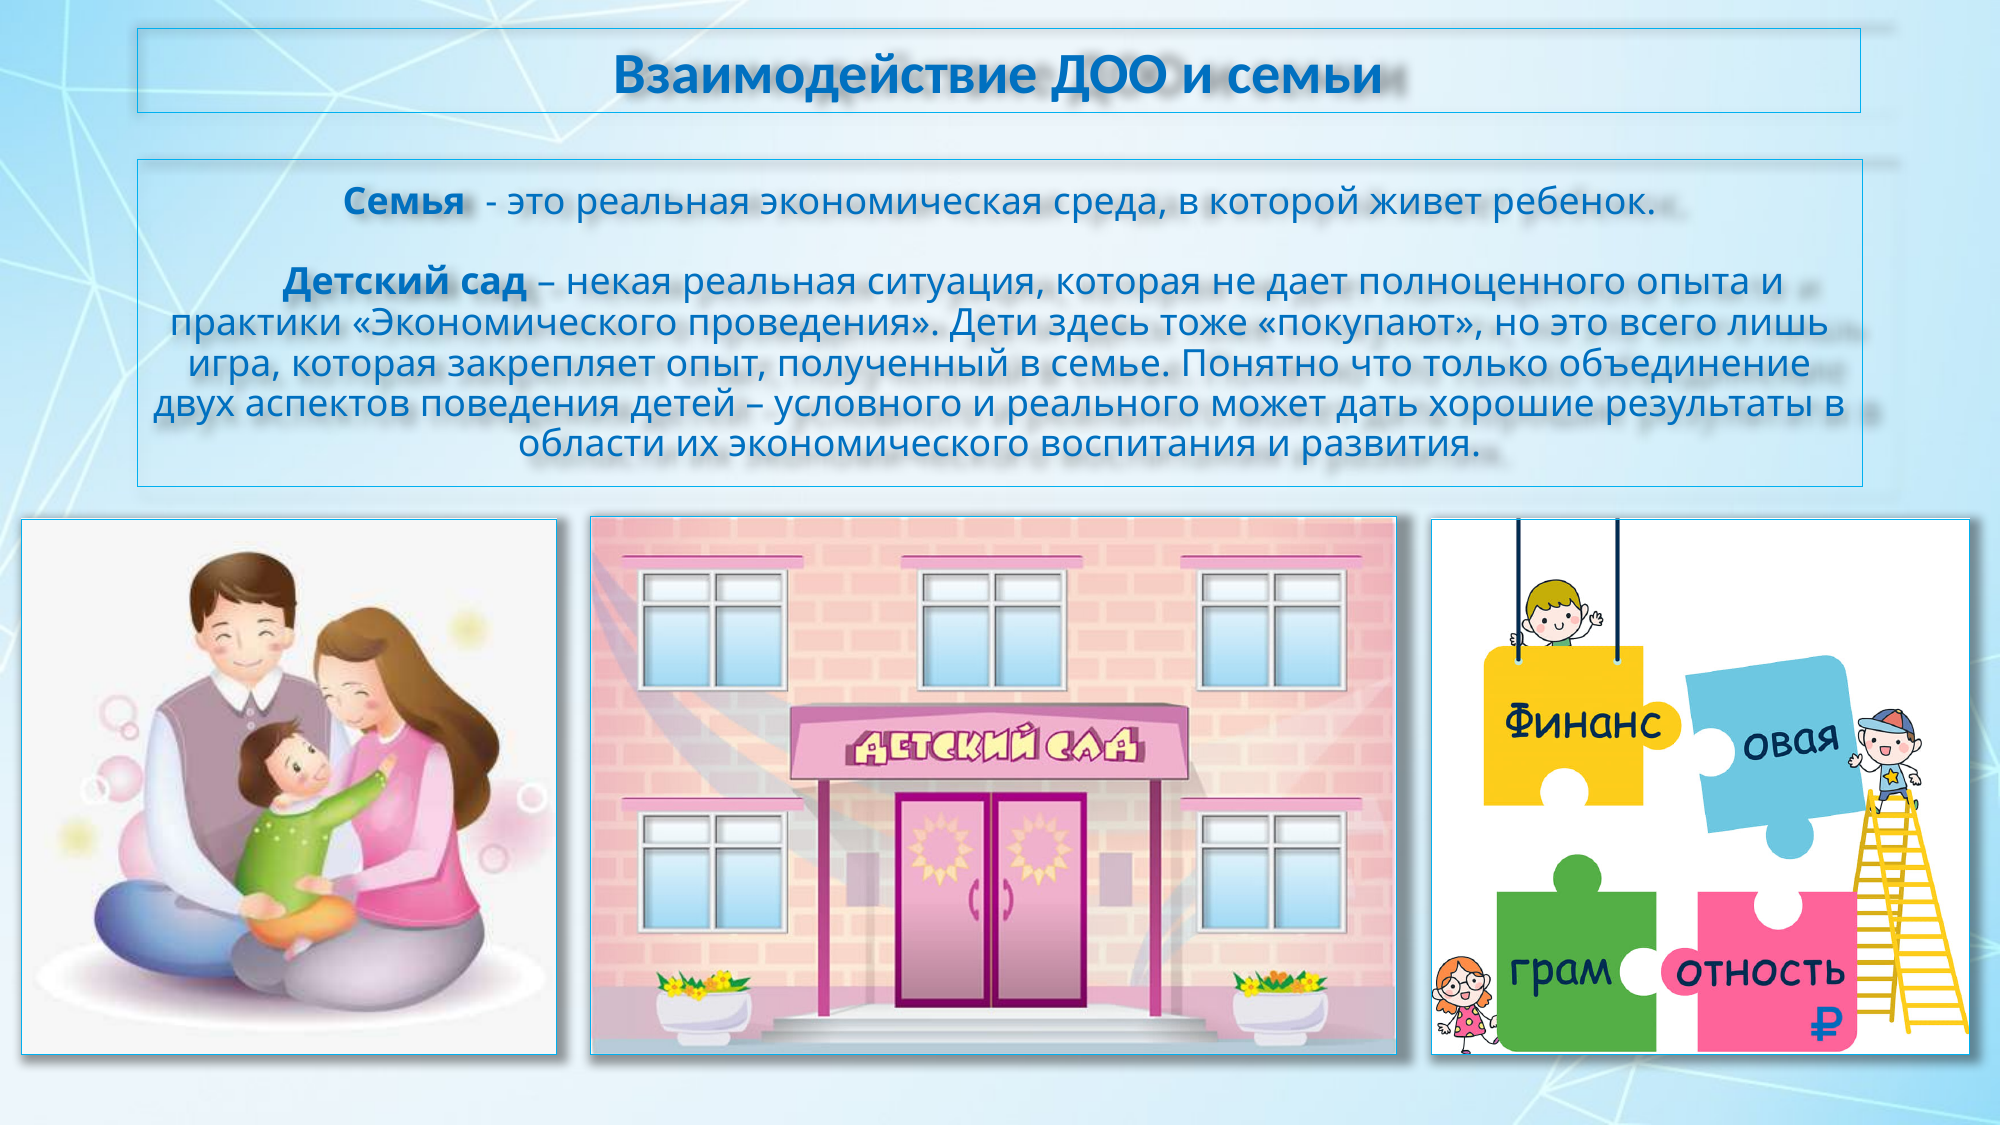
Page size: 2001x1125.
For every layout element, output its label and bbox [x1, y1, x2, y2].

picture [23, 521, 555, 1053]
list [0, 0, 2000, 1125]
picture [1433, 521, 1968, 1053]
picture [592, 518, 1395, 1053]
